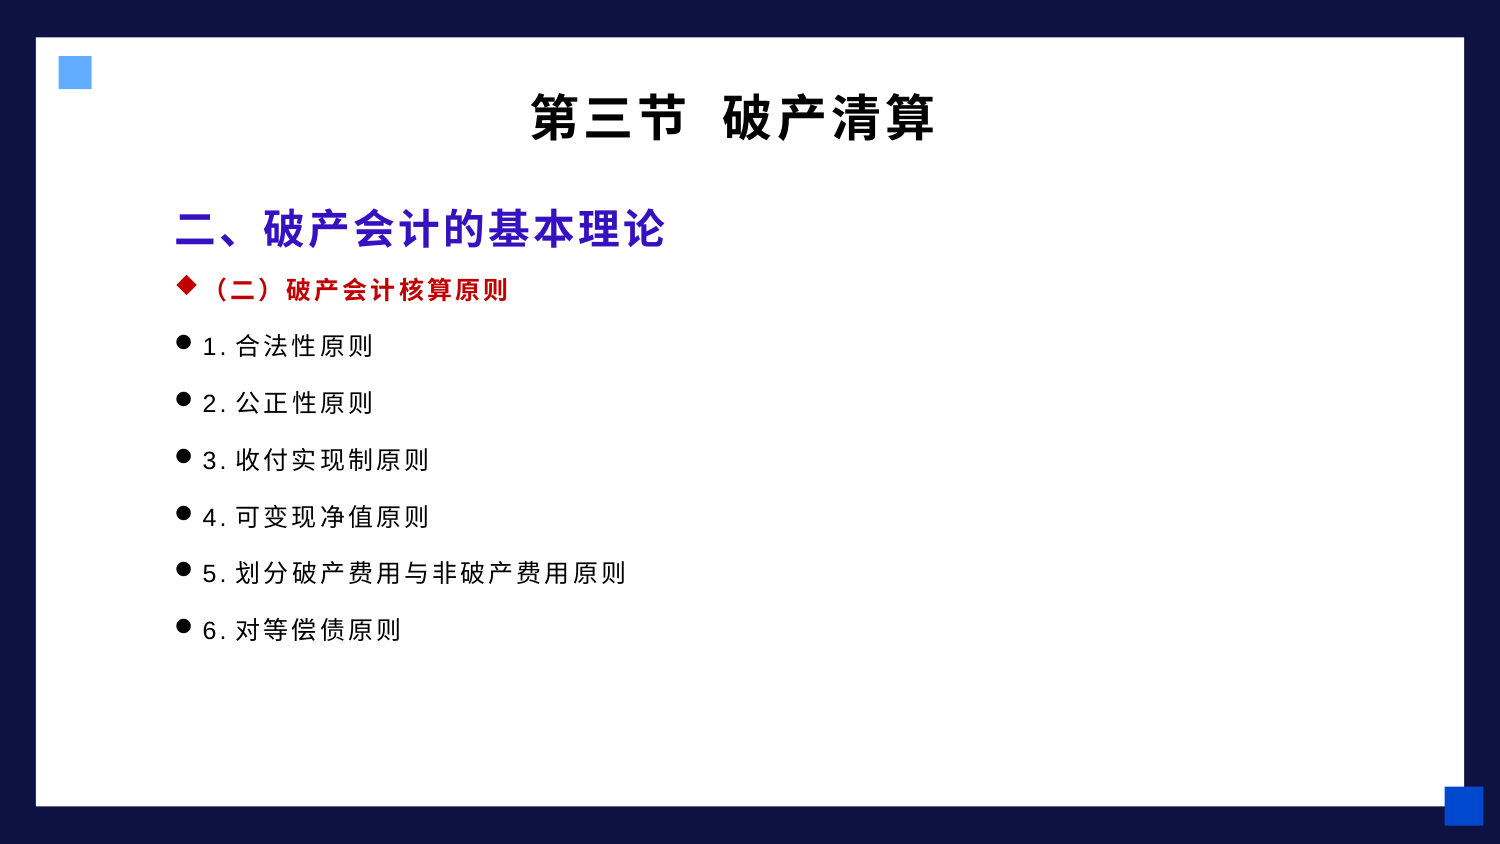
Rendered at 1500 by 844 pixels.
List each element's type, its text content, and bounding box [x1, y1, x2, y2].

text_box 第三节 破产清算 [514, 79, 966, 155]
title 二、破产会计的基本理论 [157, 173, 1343, 263]
list （二）破产会计核算原则 1.合法性原则 2.公正性原则 3.收付实现制原则 4.可变现净值原则 5.划分破产费用与非破产费用原则 6.对等偿债原则 [157, 268, 1343, 693]
